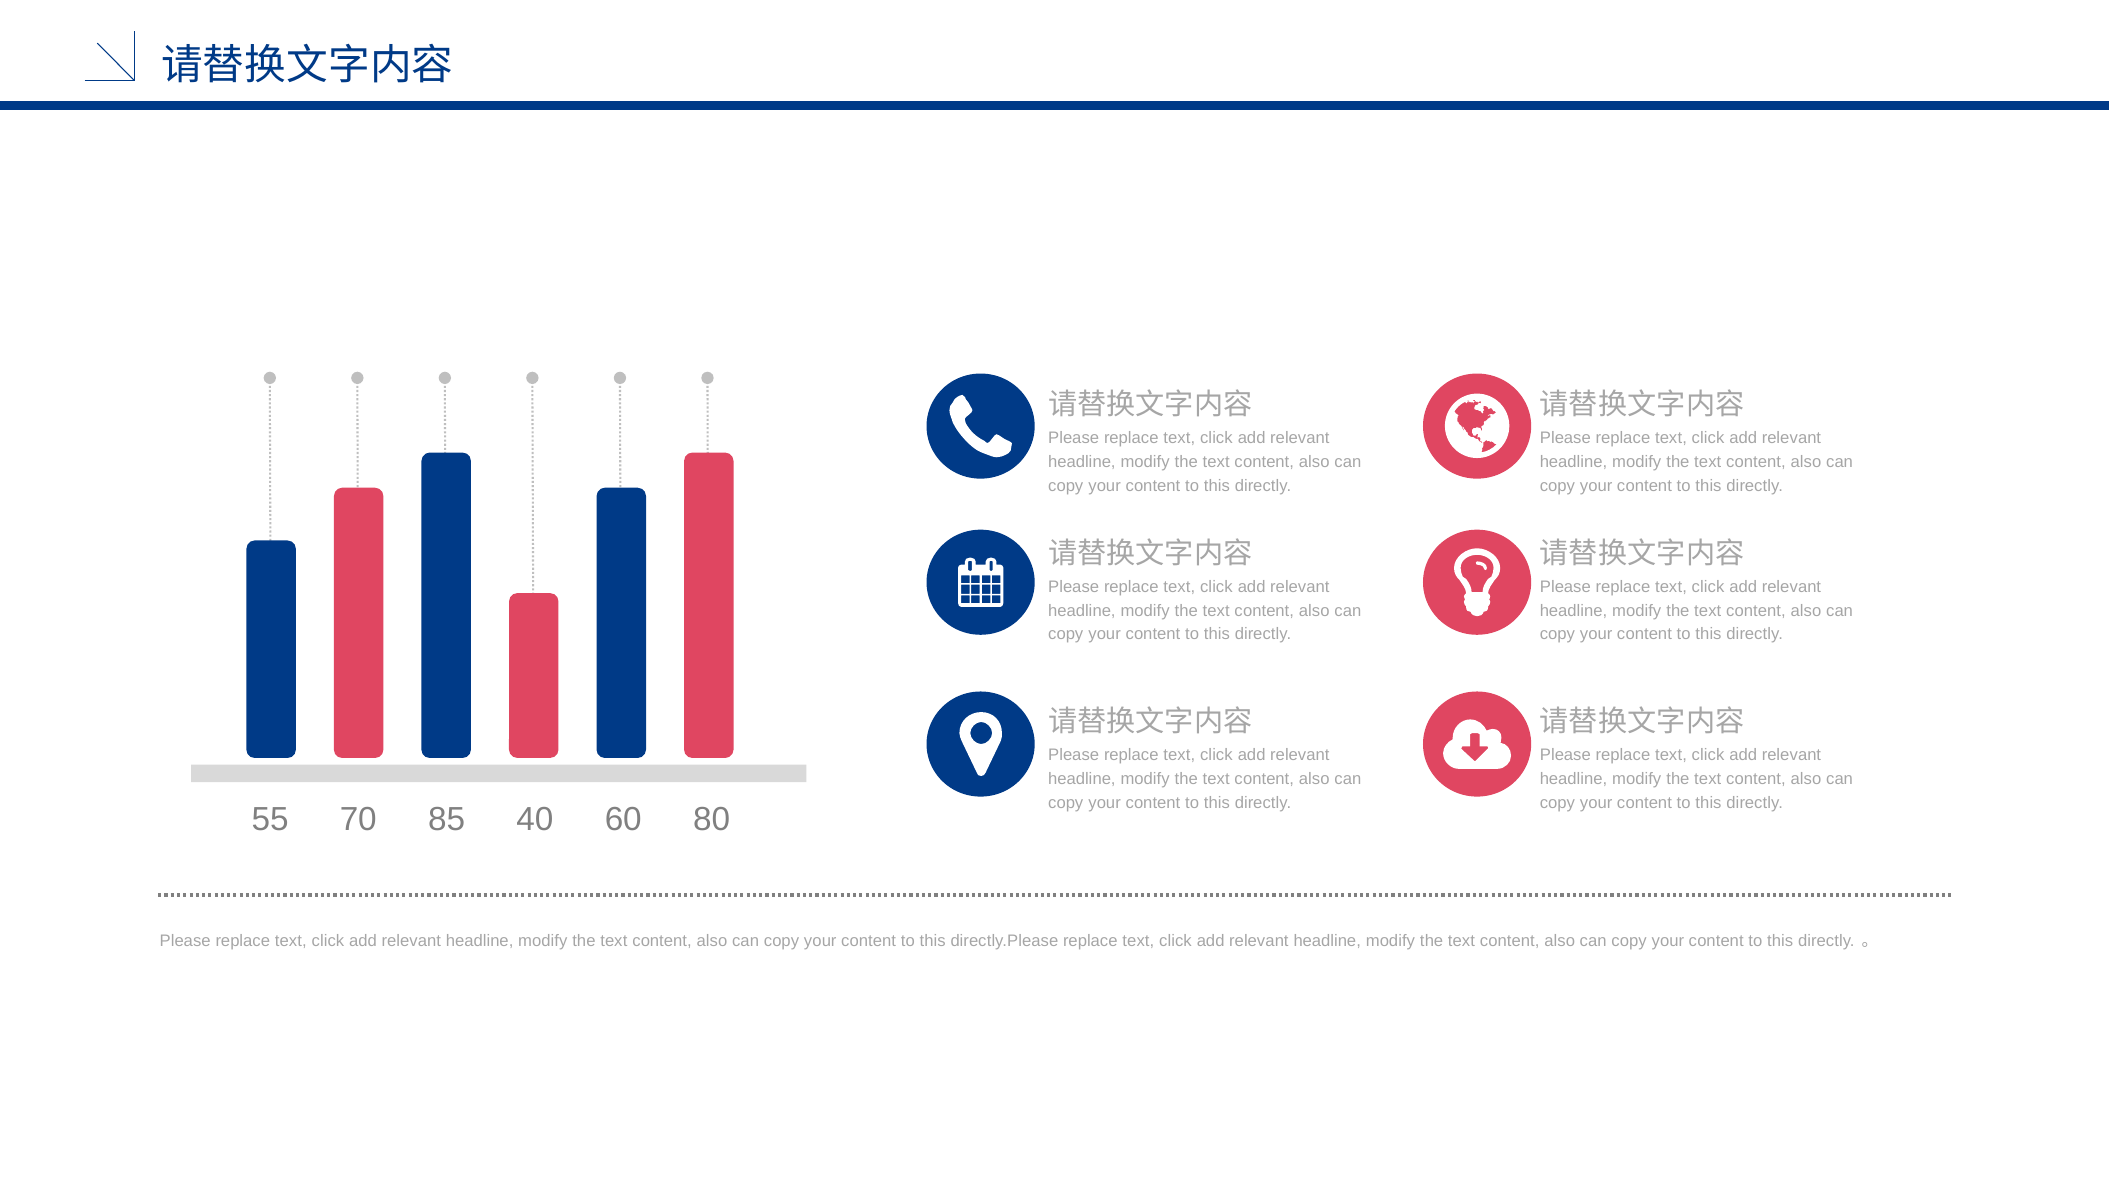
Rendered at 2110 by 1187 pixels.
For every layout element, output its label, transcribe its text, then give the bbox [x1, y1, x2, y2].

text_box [596, 377, 646, 758]
text_box [190, 763, 807, 783]
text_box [926, 529, 1035, 635]
text_box 70 [339, 789, 377, 837]
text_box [1422, 691, 1532, 797]
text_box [421, 377, 471, 758]
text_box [1048, 378, 1392, 494]
text_box Please replace text, click add relevant headline, modify the text content, also can copy your content to this directly.Please replace text, click add relevant headline, modify the text content, also can copy your content to this directly.。 [159, 925, 1950, 950]
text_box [1048, 527, 1383, 643]
text_box 55 [251, 789, 289, 837]
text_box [1422, 373, 1532, 479]
text_box 60 [604, 789, 642, 837]
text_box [1539, 527, 1874, 643]
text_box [926, 691, 1035, 797]
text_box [509, 377, 559, 758]
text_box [684, 377, 734, 758]
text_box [1422, 529, 1532, 635]
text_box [1048, 695, 1383, 811]
text_box 85 [428, 789, 466, 837]
text_box 80 [692, 789, 731, 837]
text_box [1539, 695, 1874, 811]
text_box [926, 373, 1035, 479]
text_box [246, 377, 296, 758]
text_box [1539, 378, 1874, 494]
text_box 请替换文字内容 [145, 22, 500, 94]
text_box 40 [516, 789, 554, 837]
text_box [333, 377, 384, 758]
